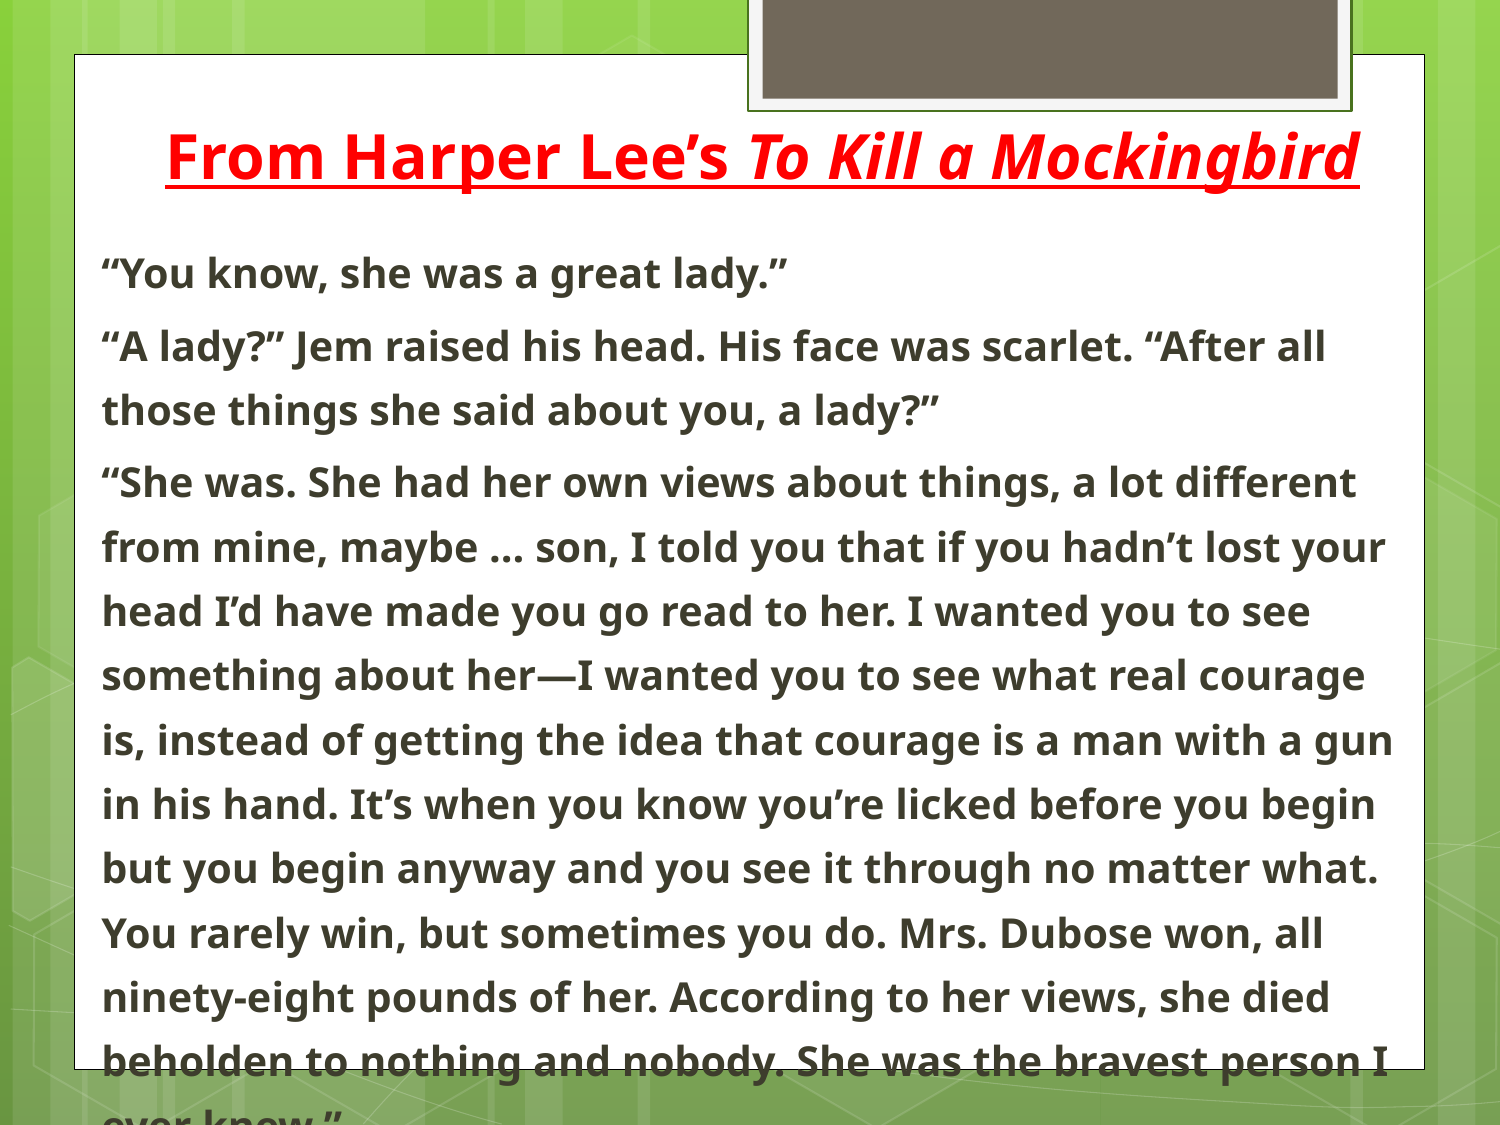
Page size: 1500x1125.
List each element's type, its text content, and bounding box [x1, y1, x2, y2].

list “You know, she was a great lady.” “A lady?” Jem raised his head. His face was scarlet. “After all those things she said about you, a lady?” “She was. She had her own views about things, a lot different from mine, maybe … son, I told you that if you hadn’t lost your head I’d have made you go read to her. I wanted you to see something about her—I wanted you to see what real courage is, instead of getting the idea that courage is a man with a gun in his hand. It’s when you know you’re licked before you begin but you begin anyway and you see it through no matter what. You rarely win, but sometimes you do. Mrs. Dubose won, all ninety-eight pounds of her. According to her views, she died beholden to nothing and nobody. She was the bravest person I ever knew.” [75, 224, 1413, 1125]
title From Harper Lee’s To Kill a Mockingbird [99, 75, 1425, 200]
